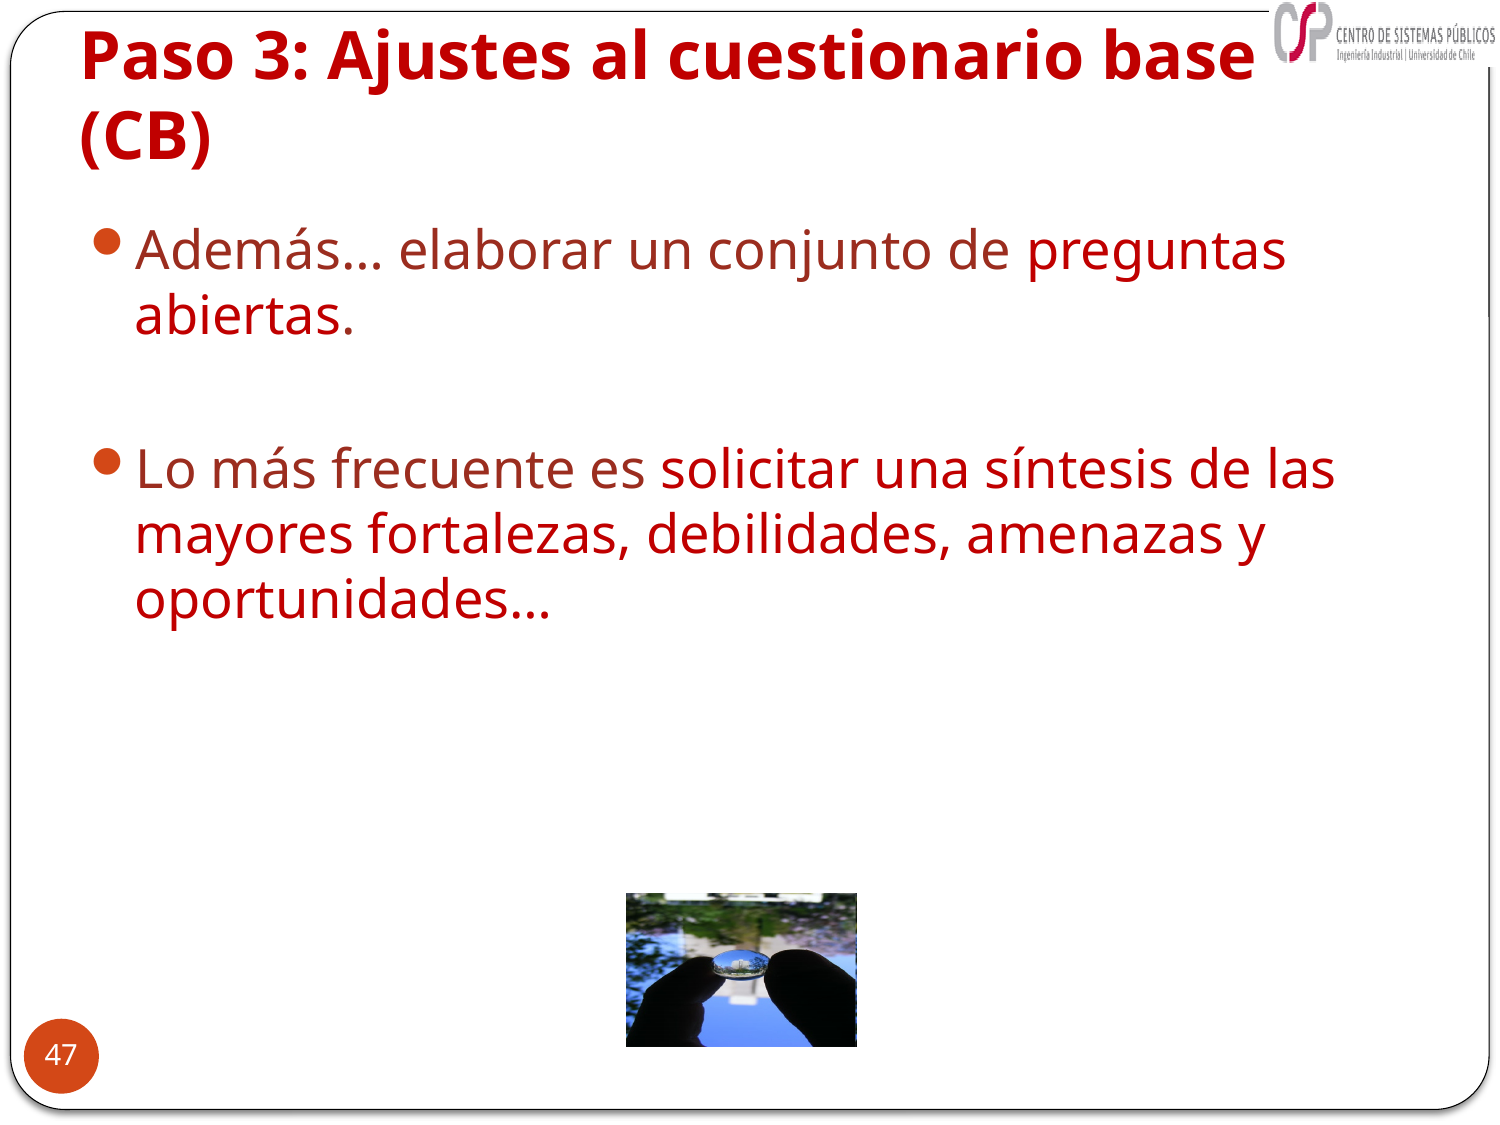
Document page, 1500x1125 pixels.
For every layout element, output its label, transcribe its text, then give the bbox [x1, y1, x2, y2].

title Paso 3: Ajustes al cuestionario base (CB) [64, 0, 1415, 188]
list Además… elaborar un conjunto de preguntas abiertas. Lo más frecuente es solicitar una síntesis de las mayores fortalezas, debilidades, amenazas y oportunidades… [75, 208, 1425, 1005]
picture [625, 892, 857, 1047]
picture [1269, 0, 1500, 67]
slide_number 47 [23, 1018, 99, 1094]
